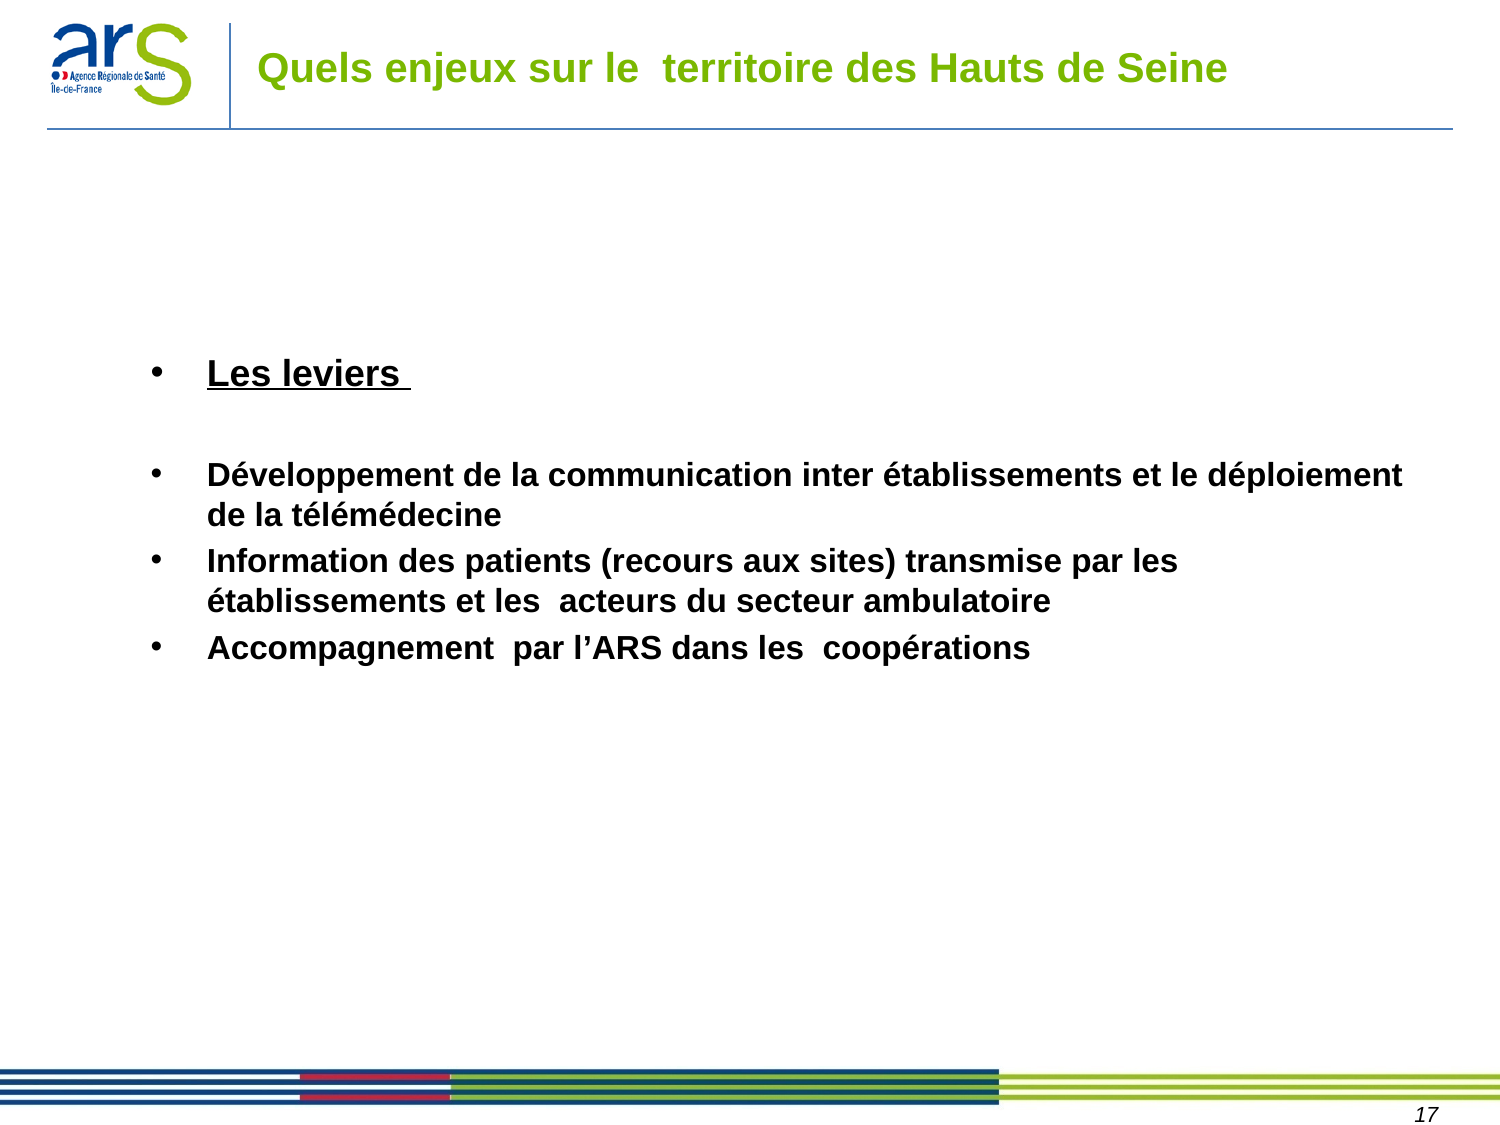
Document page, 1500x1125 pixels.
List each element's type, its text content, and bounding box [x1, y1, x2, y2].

list Les leviers Développement de la communication inter établissements et le déploiement de la télémédecine Information des patients (recours aux sites) transmise par les établissements et les acteurs du secteur ambulatoire Accompagnement par l’ARS dans les coopérations [135, 253, 1424, 882]
title Quels enjeux sur le territoire des Hauts de Seine [241, 18, 1426, 114]
picture [35, 23, 198, 106]
picture [0, 1055, 1500, 1118]
